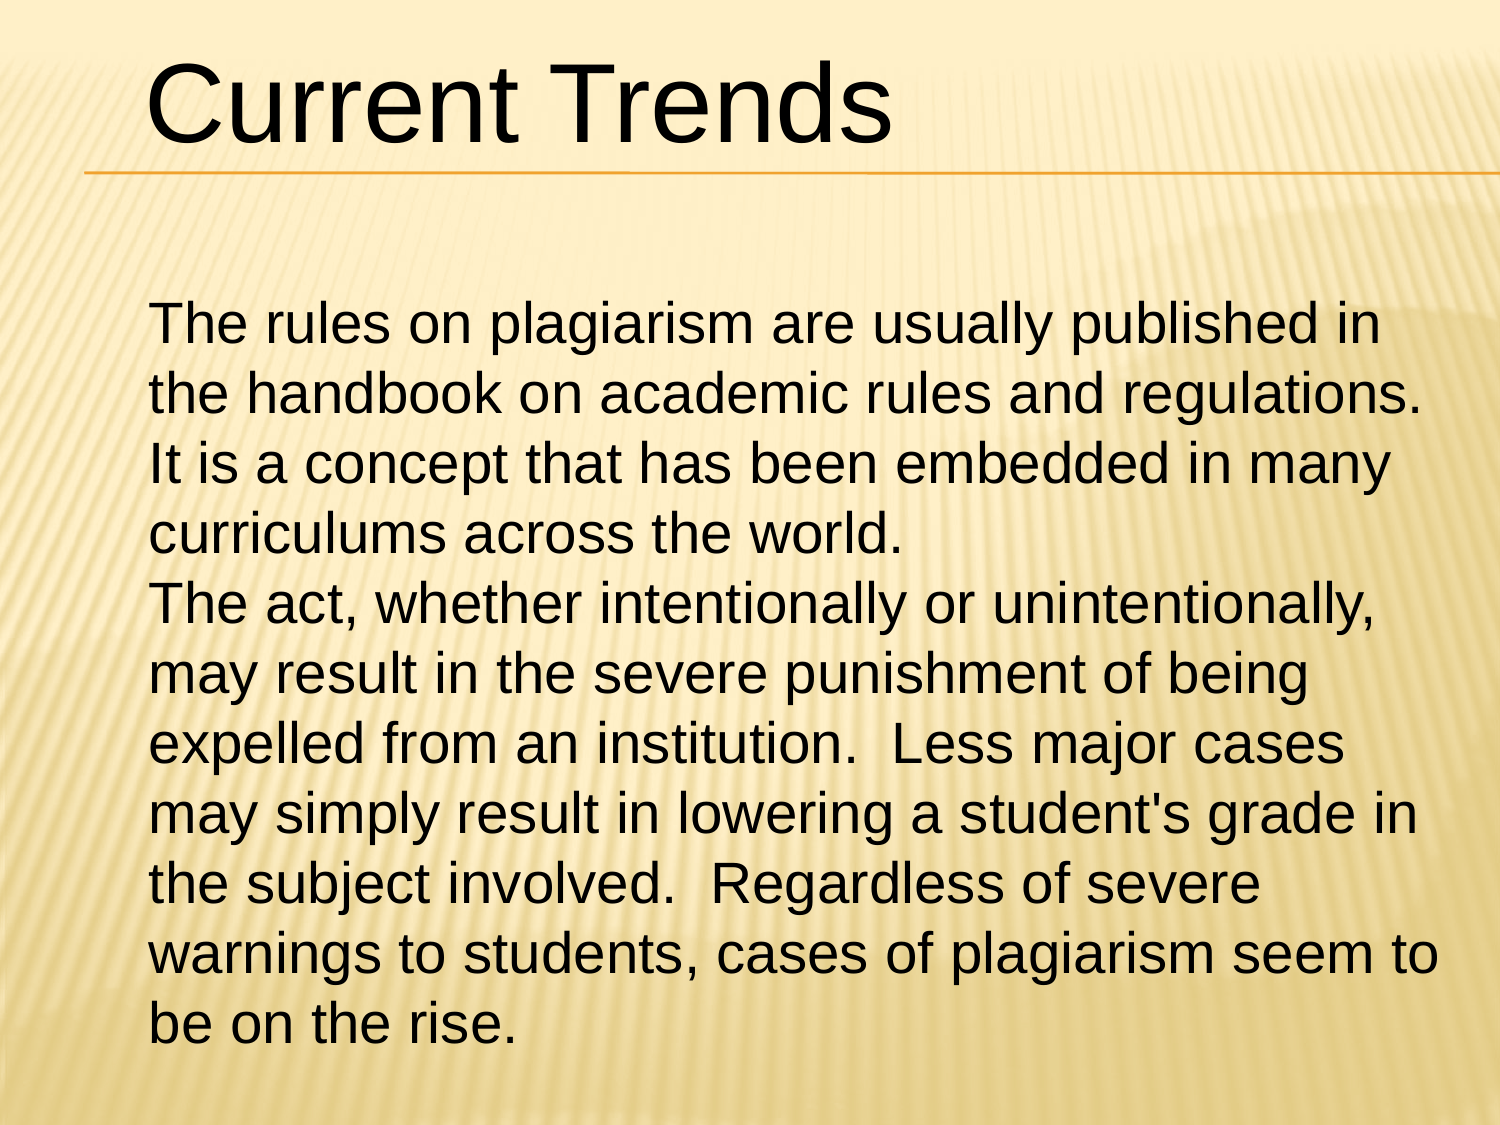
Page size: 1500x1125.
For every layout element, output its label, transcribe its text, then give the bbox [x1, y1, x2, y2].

text_box Current Trends [129, 23, 1318, 173]
text_box The rules on plagiarism are usually published in the handbook on academic rules and regulations. It is a concept that has been embedded in many curriculums across the world. The act, whether intentionally or unintentionally, may result in the severe punishment of being expelled from an institution. Less major cases may simply result in lowering a student's grade in the subject involved. Regardless of severe warnings to students, cases of plagiarism seem to be on the rise. [134, 277, 1459, 1063]
